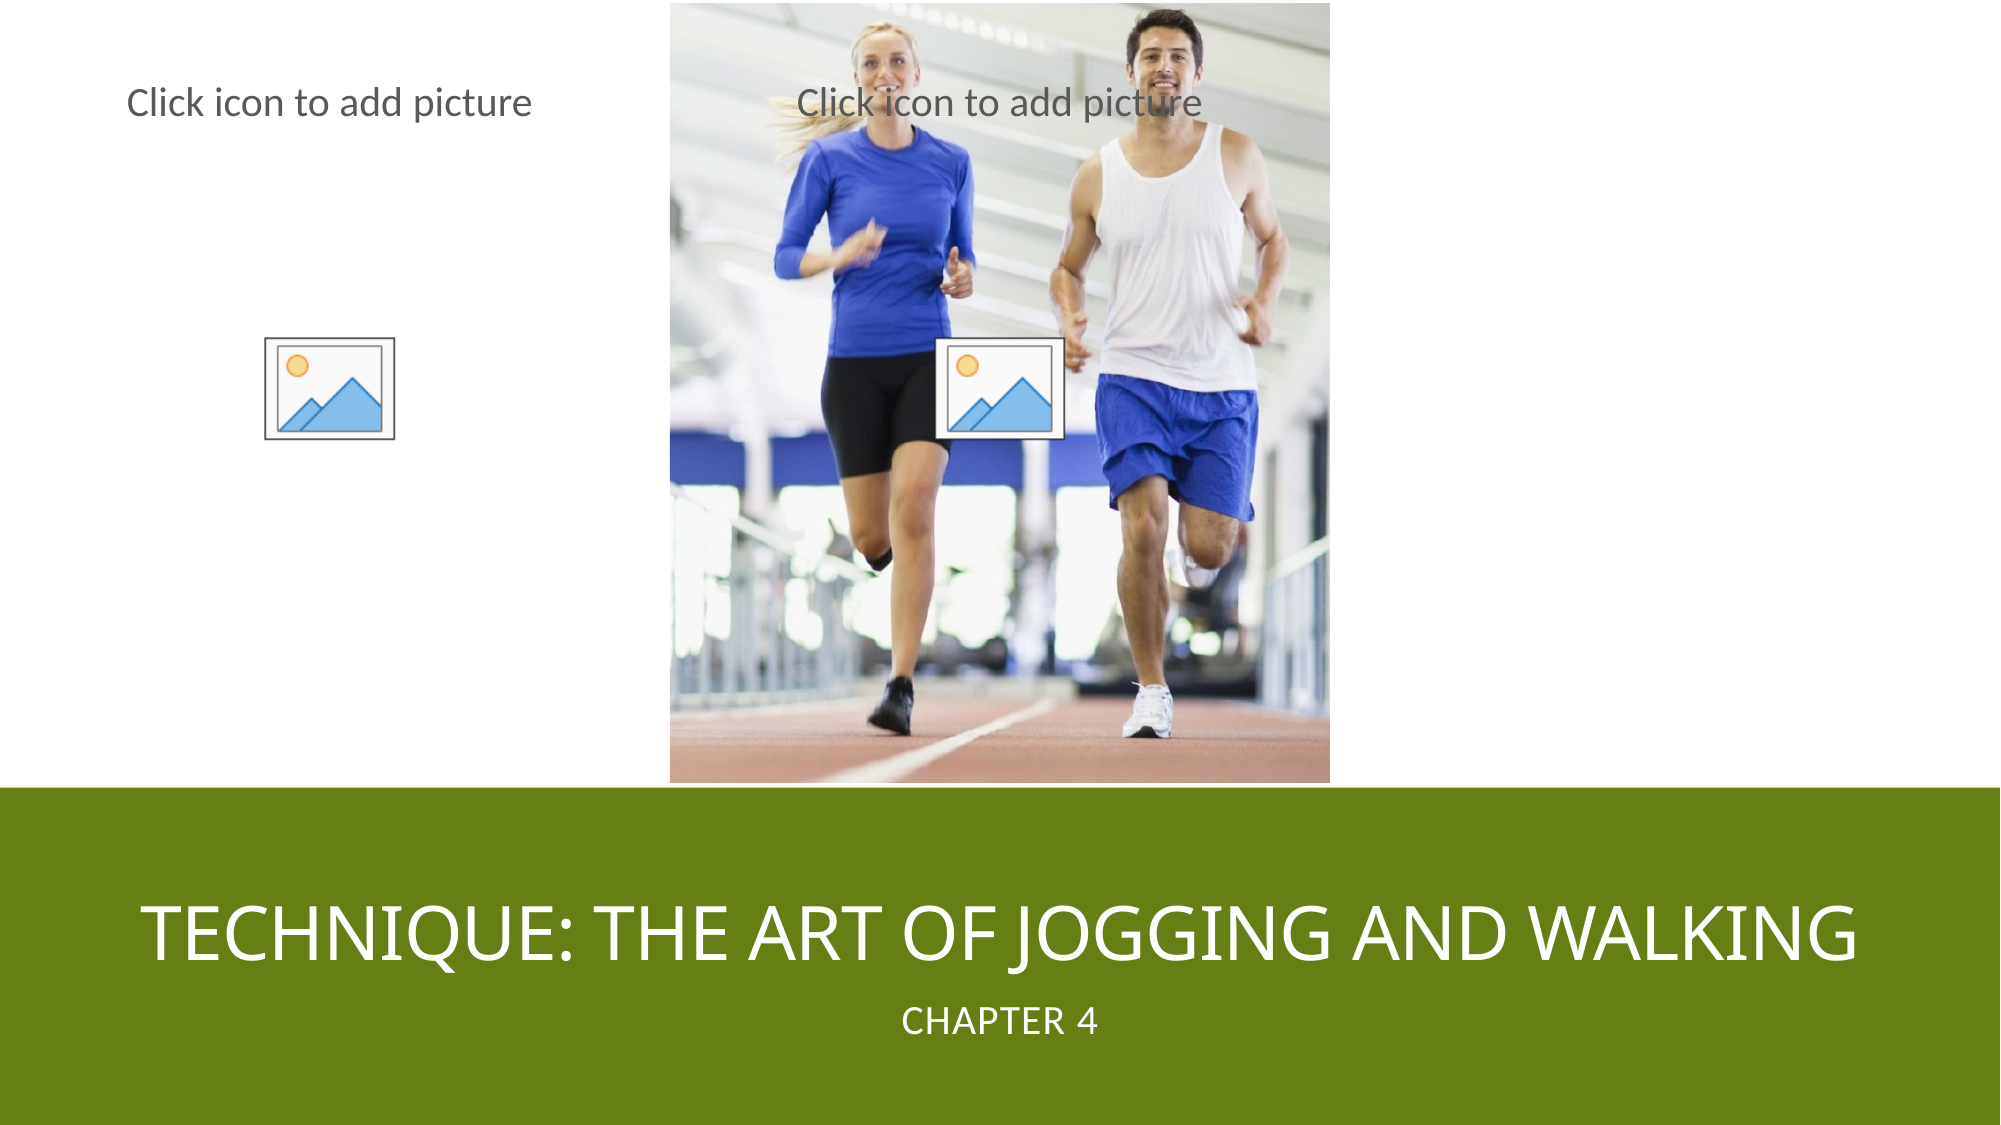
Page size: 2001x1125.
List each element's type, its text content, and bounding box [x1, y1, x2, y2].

subtitle Chapter 4 [87, 991, 1913, 1086]
title Technique: The Art of Jogging and Walking [87, 834, 1913, 985]
picture [669, 0, 1330, 783]
picture [0, 0, 660, 779]
